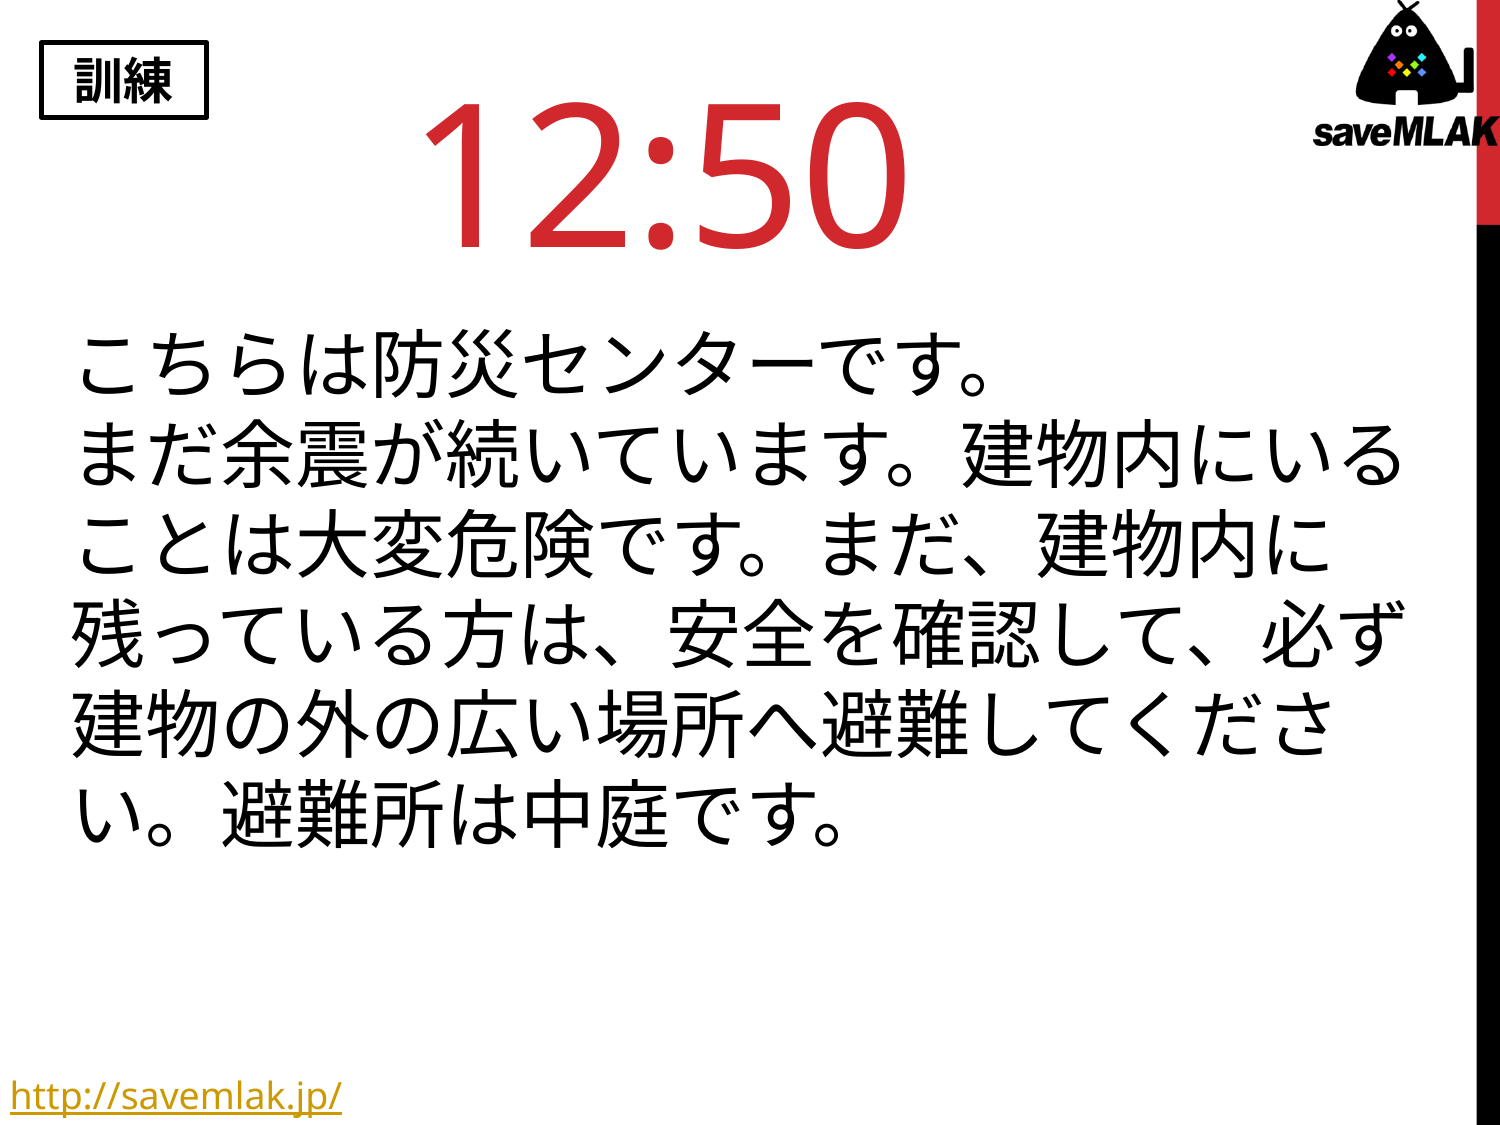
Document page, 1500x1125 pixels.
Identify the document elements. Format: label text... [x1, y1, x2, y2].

text_box 訓練 [41, 42, 207, 118]
text_box 12:50 [42, 40, 1281, 114]
picture [1313, 0, 1500, 146]
text_box http://savemlak.jp/ [0, 1064, 358, 1125]
text_box こちらは防災センターです。 まだ余震が続いています。建物内にいることは大変危険です。まだ、建物内に残っている方は、安全を確認して、必ず建物の外の広い場所へ避難してください。避難所は中庭です。 [28, 310, 1453, 866]
